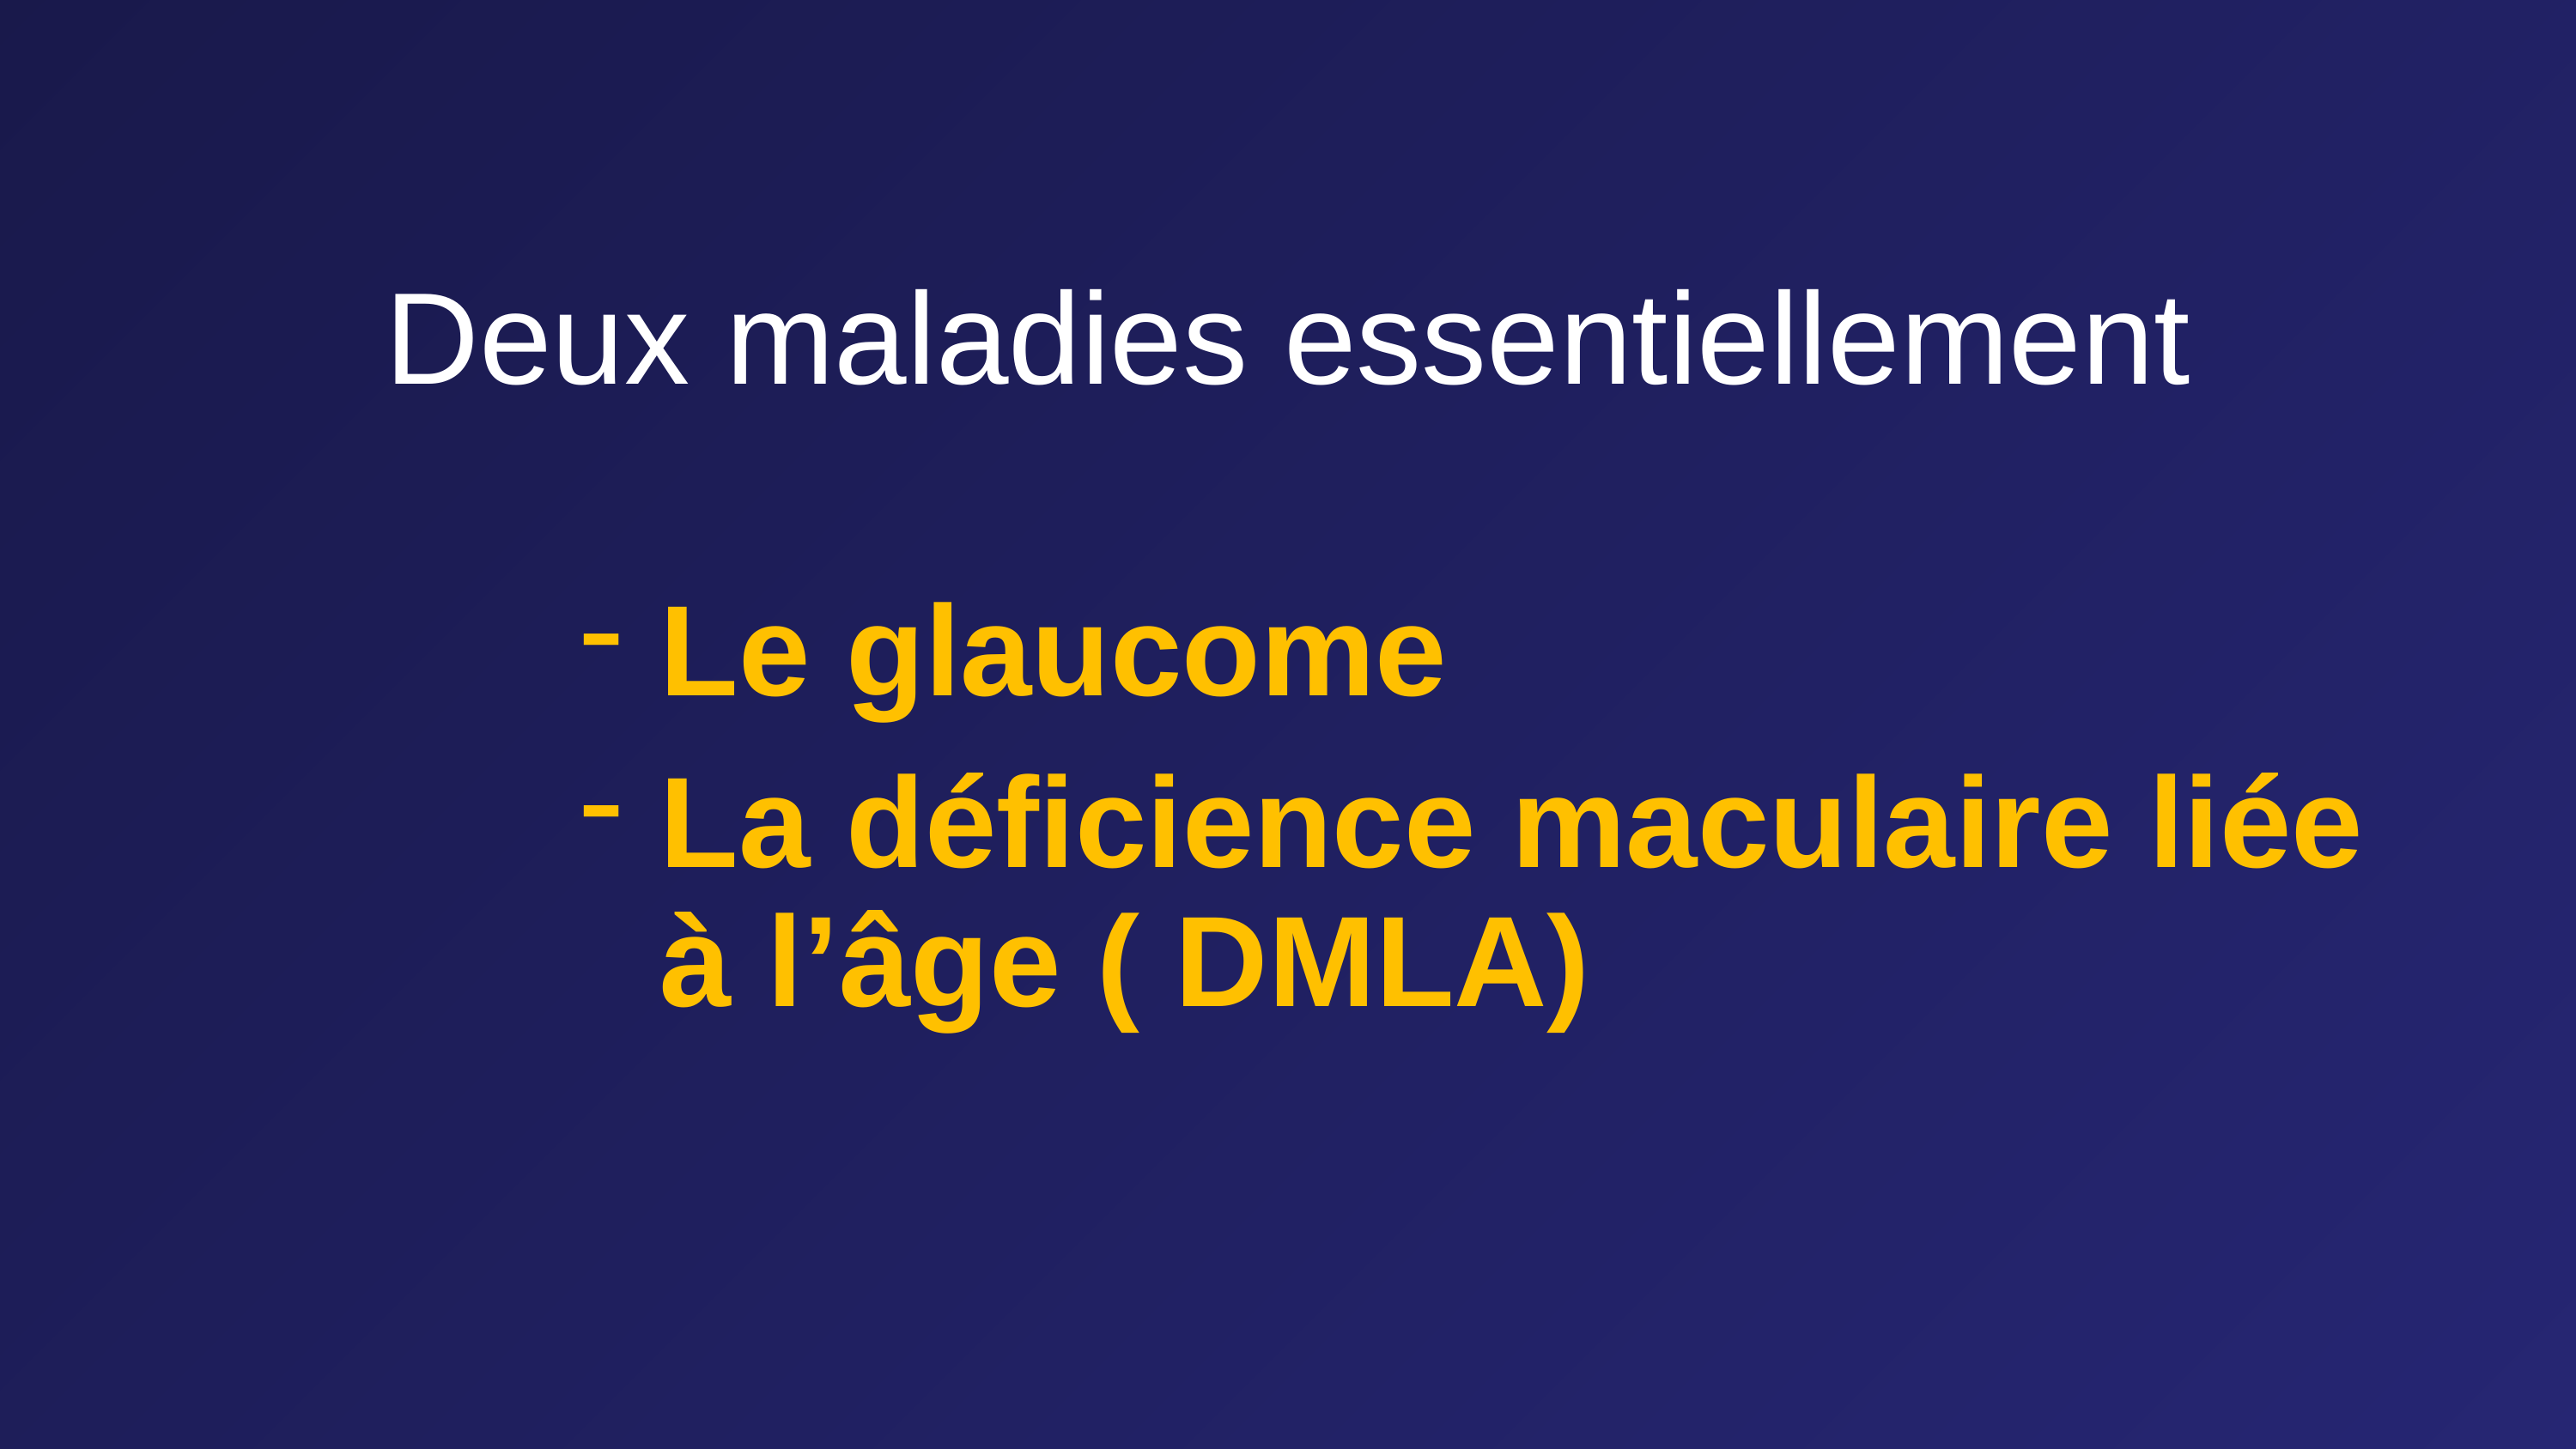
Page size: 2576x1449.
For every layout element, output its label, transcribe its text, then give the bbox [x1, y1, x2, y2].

title Deux maladies essentiellement [304, 263, 2272, 402]
list Le glaucome La déficience maculaire liée à l’âge ( DMLA) [558, 573, 2455, 1433]
